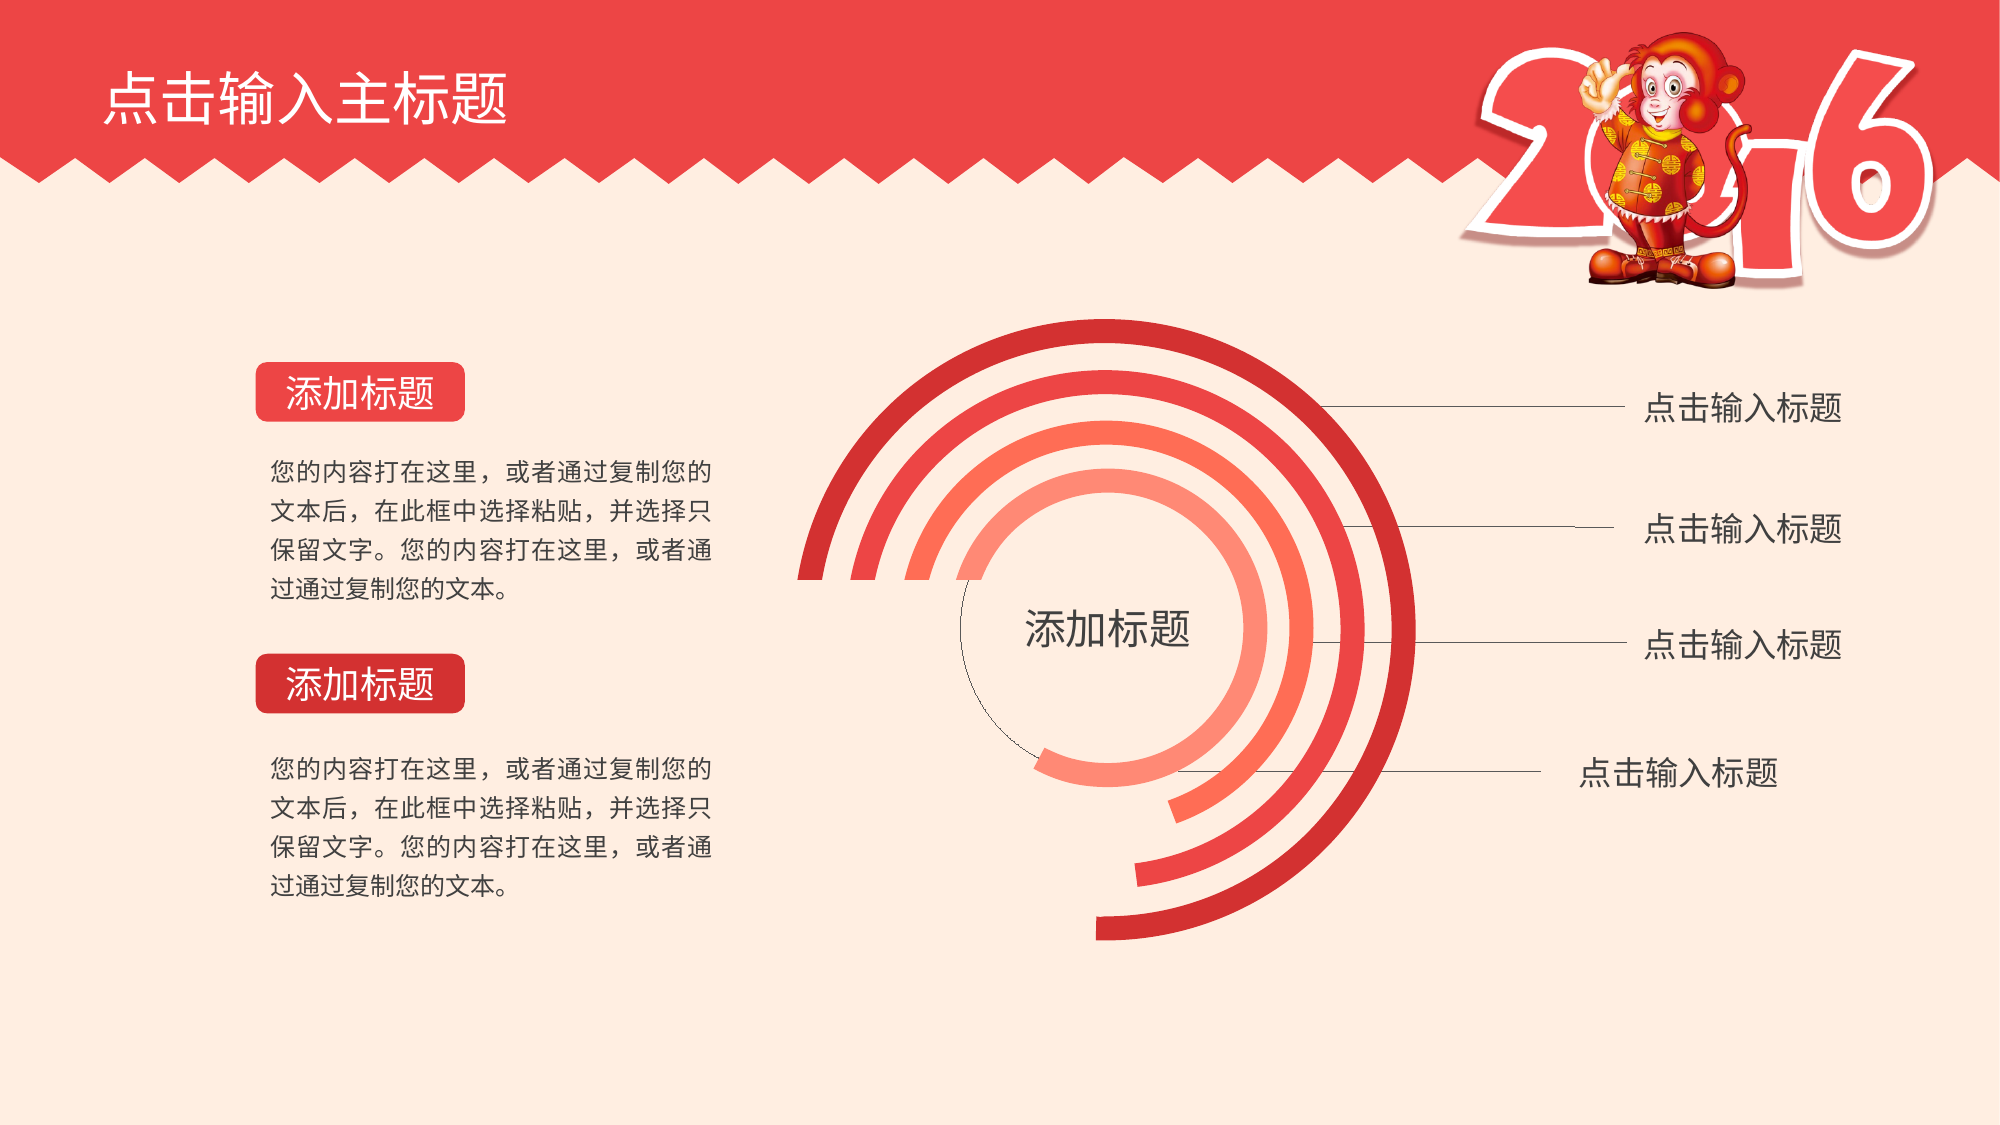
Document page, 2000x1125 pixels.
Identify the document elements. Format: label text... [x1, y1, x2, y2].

text_box [955, 468, 1268, 788]
text_box 点击输入标题 [1629, 500, 1859, 556]
text_box 添加标题 [255, 362, 465, 422]
text_box 点击输入标题 [1564, 745, 1794, 800]
text_box 您的内容打在这里，或者通过复制您的文本后，在此框中选择粘贴，并选择只保留文字。您的内容打在这里，或者通过通过复制您的文本。 [255, 440, 729, 611]
text_box [904, 420, 1314, 824]
text_box 添加标题 [255, 653, 465, 714]
text_box [797, 319, 1416, 941]
text_box [850, 370, 1365, 887]
picture [1454, 0, 2000, 450]
text_box 添加标题 [960, 493, 1243, 763]
text_box 您的内容打在这里，或者通过复制您的文本后，在此框中选择粘贴，并选择只保留文字。您的内容打在这里，或者通过通过复制您的文本。 [255, 737, 729, 908]
text_box 点击输入标题 [1629, 379, 1859, 434]
text_box 点击输入主标题 [86, 54, 525, 140]
text_box 点击输入标题 [1629, 616, 1859, 672]
